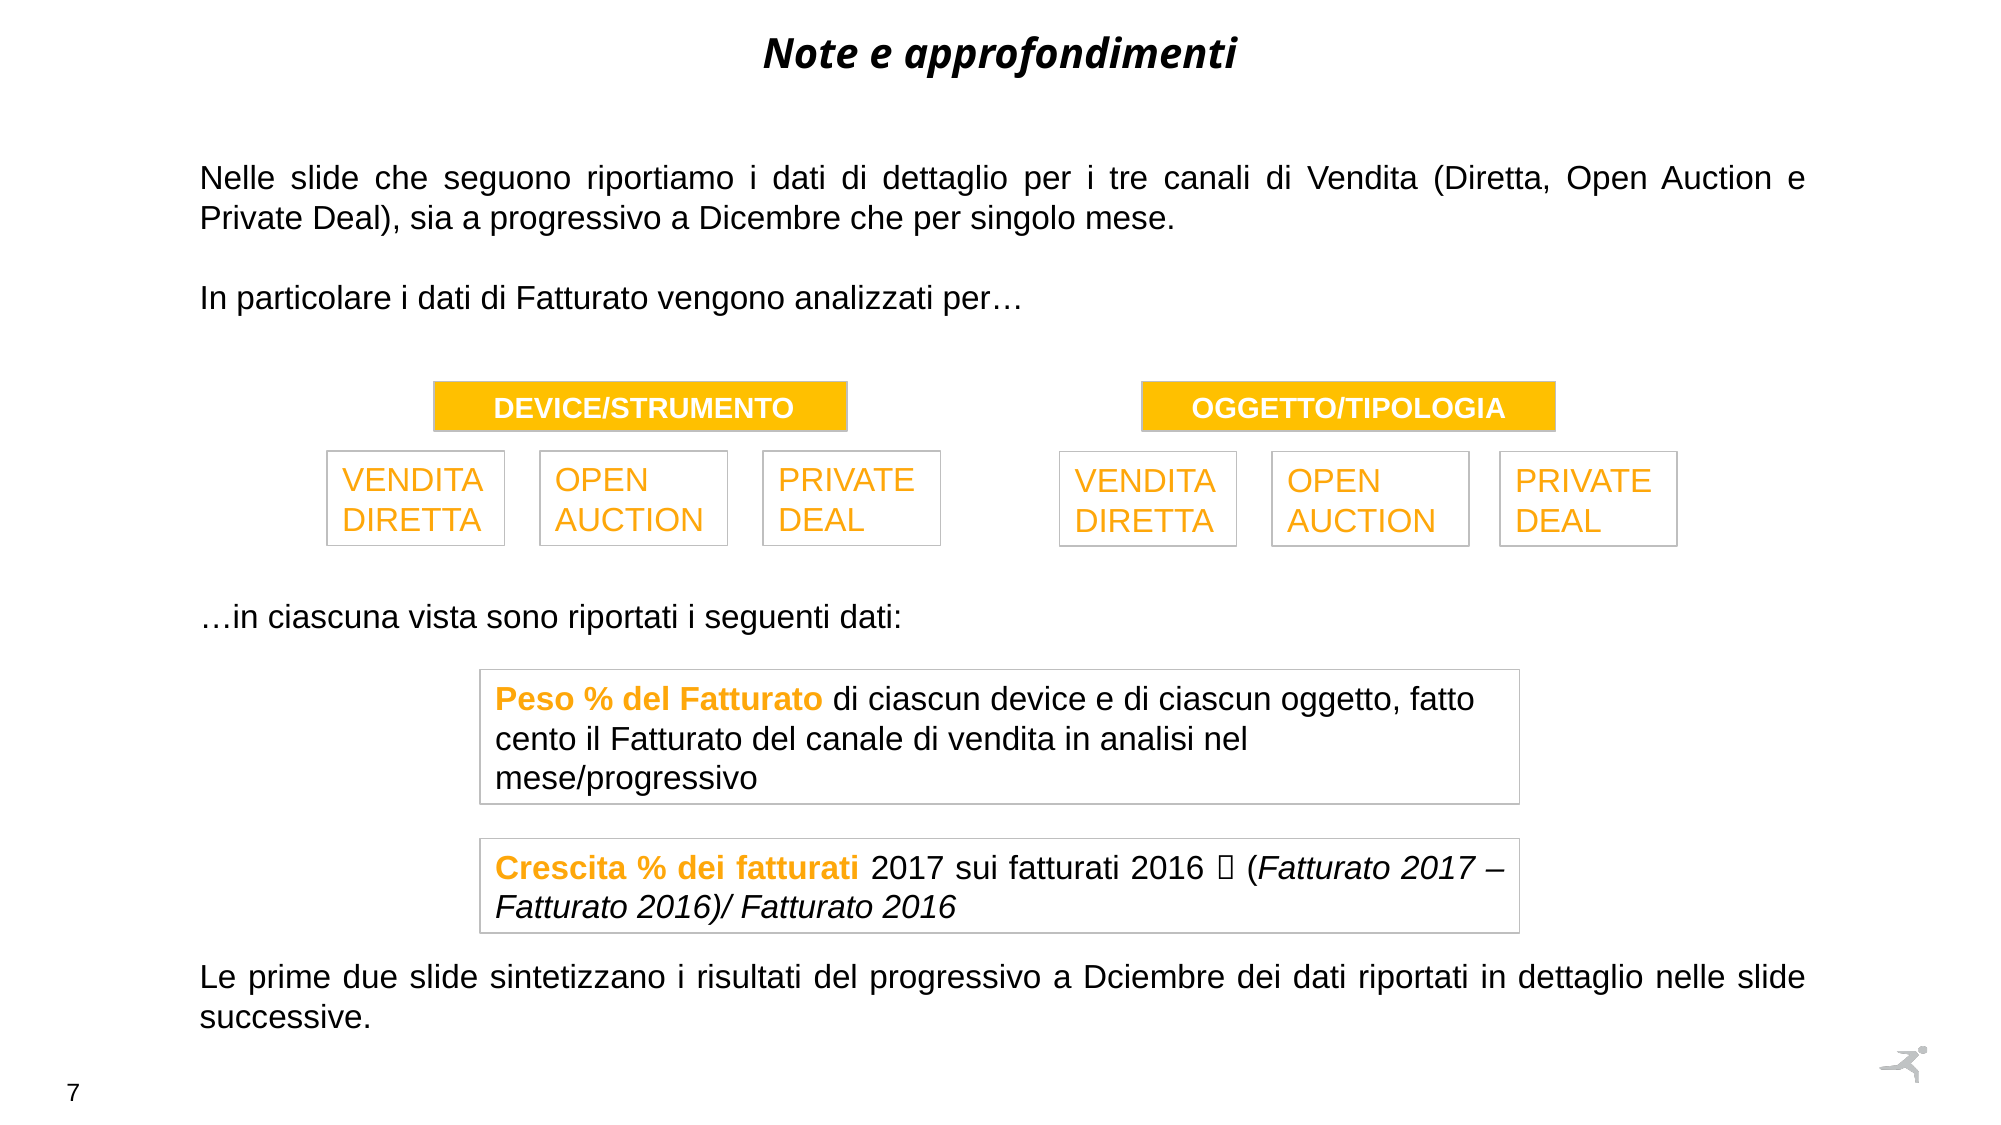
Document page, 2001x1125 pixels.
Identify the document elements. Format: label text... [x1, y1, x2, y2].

text_box Nelle slide che seguono riportiamo i dati di dettaglio per i tre canali di Vendita (Diretta, Open Auction e Private Deal), sia a progressivo a Dicembre che per singolo mese. In particolare i dati di Fatturato vengono analizzati per… …in ciascuna vista sono riportati i seguenti dati: Le prime due slide sintetizzano i risultati del progressivo a Dciembre dei dati riportati in dettaglio nelle slide successive. [184, 148, 1825, 1043]
text_box Peso % del Fatturato di ciascun device e di ciascun oggetto, fatto cento il Fatturato del canale di vendita in analisi nel mese/progressivo [480, 669, 1520, 804]
slide_number 7 [0, 1061, 96, 1122]
text_box Crescita % dei fatturati 2017 sui fatturati 2016  (Fatturato 2017 – Fatturato 2016)/ Fatturato 2016 [480, 838, 1520, 934]
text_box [326, 380, 1678, 548]
text_box Note e approfondimenti [314, 19, 1686, 105]
